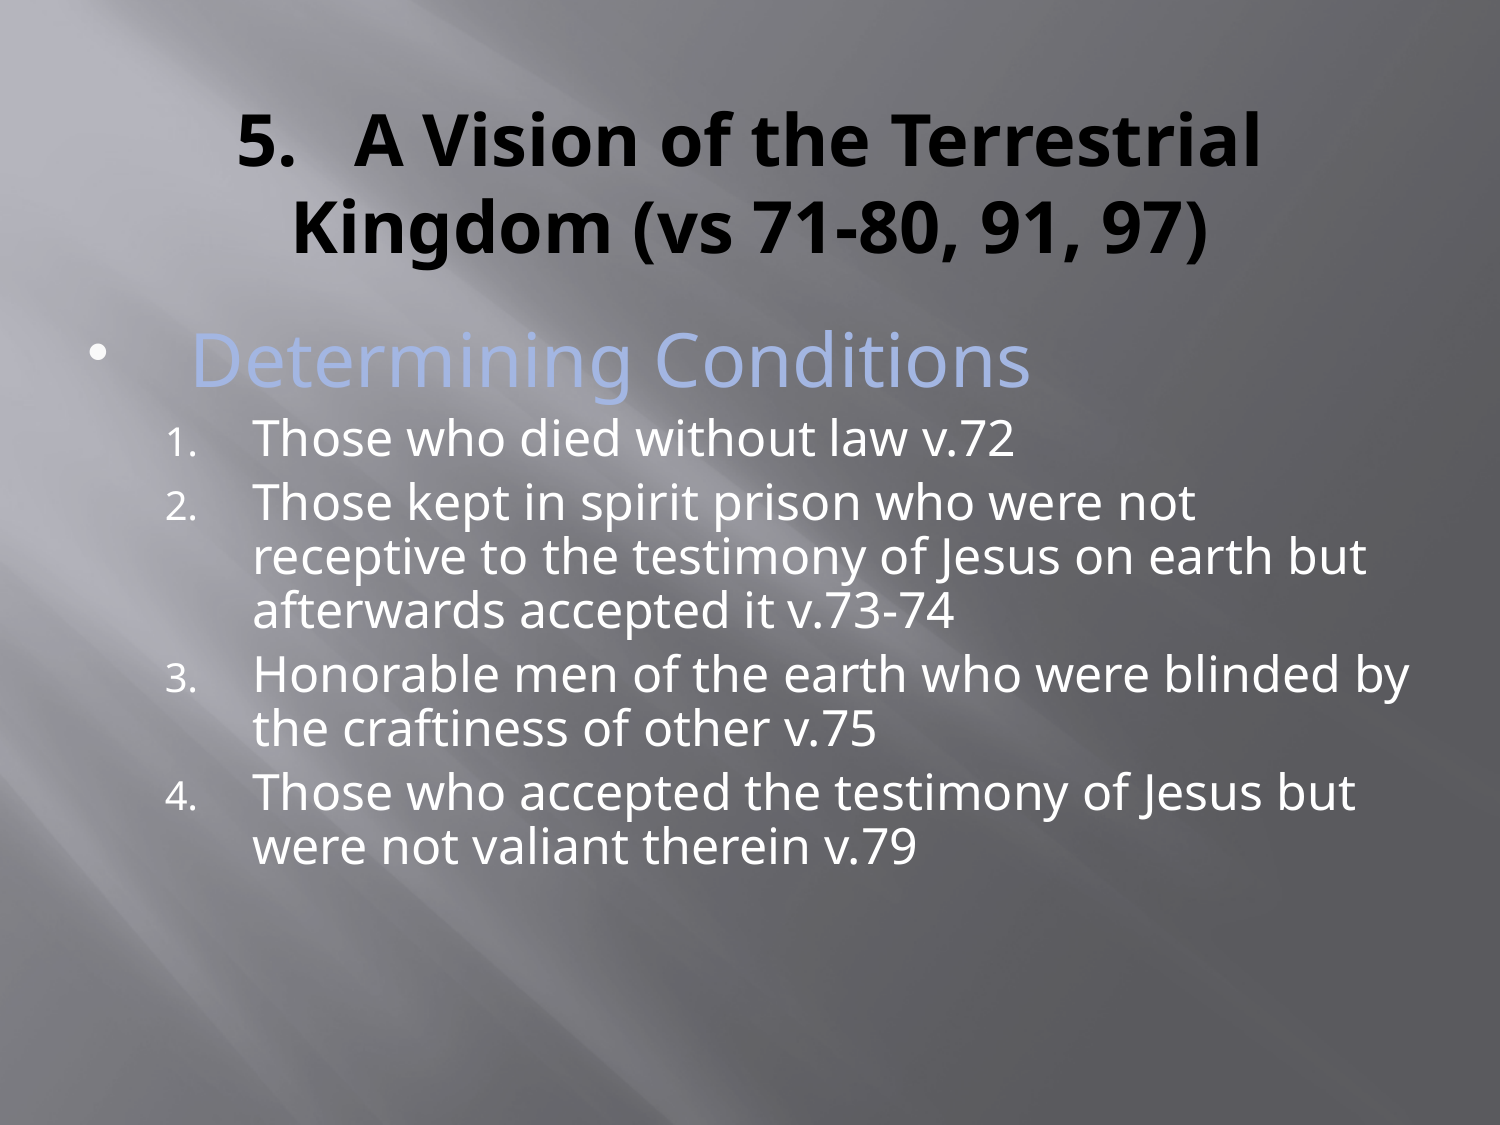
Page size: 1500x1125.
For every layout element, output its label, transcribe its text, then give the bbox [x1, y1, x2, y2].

list Determining Conditions Those who died without law v.72 Those kept in spirit prison who were not receptive to the testimony of Jesus on earth but afterwards accepted it v.73-74 Honorable men of the earth who were blinded by the craftiness of other v.75 Those who accepted the testimony of Jesus but were not valiant therein v.79 [75, 314, 1425, 1088]
title 5. A Vision of the Terrestrial Kingdom (vs 71-80, 91, 97) [75, 87, 1425, 275]
